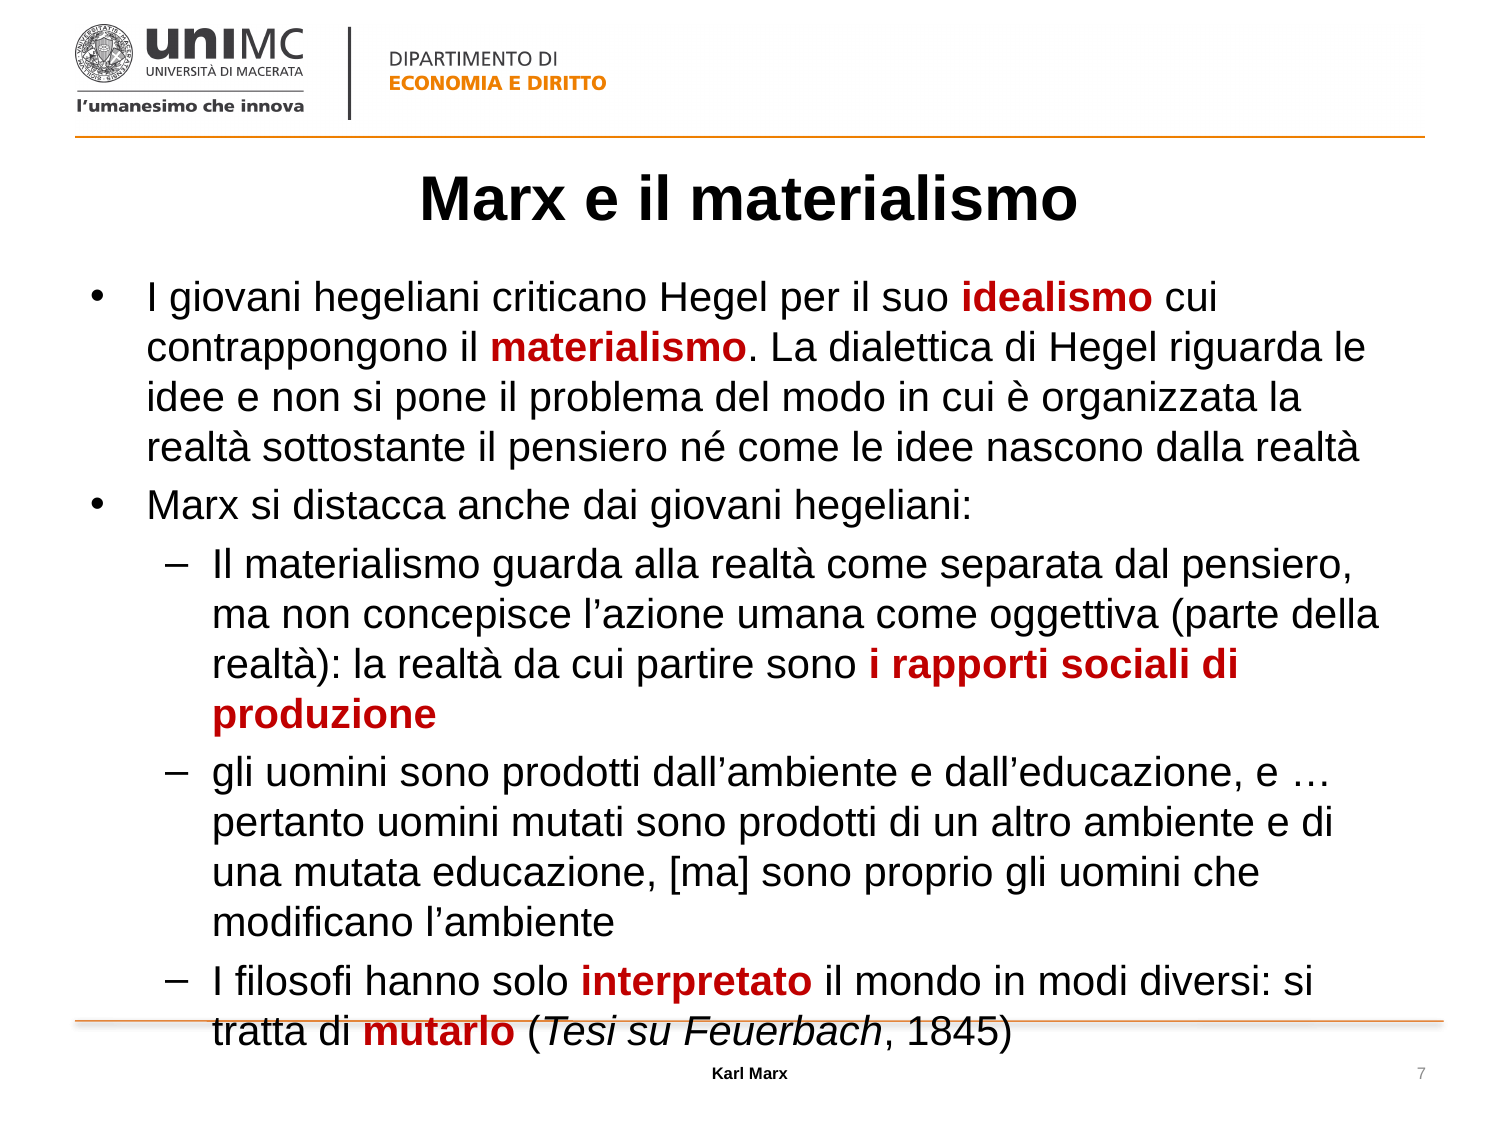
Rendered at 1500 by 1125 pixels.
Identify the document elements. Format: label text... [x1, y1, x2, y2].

title Marx e il materialismo [75, 149, 1425, 241]
footer Karl Marx [512, 1042, 988, 1103]
slide_number 7 [1091, 1042, 1442, 1103]
list I giovani hegeliani criticano Hegel per il suo idealismo cui contrappongono il materialismo. La dialettica di Hegel riguarda le idee e non si pone il problema del modo in cui è organizzata la realtà sottostante il pensiero né come le idee nascono dalla realtà Marx si distacca anche dai giovani hegeliani: Il materialismo guarda alla realtà come separata dal pensiero, ma non concepisce l’azione umana come oggettiva (parte della realtà): la realtà da cui partire sono i rapporti sociali di produzione gli uomini sono prodotti dall’ambiente e dall’educazione, e … pertanto uomini mutati sono prodotti di un altro ambiente e di una mutata educazione, [ma] sono proprio gli uomini che modificano l’ambiente I filosofi hanno solo interpretato il mondo in modi diversi: si tratta di mutarlo (Tesi su Feuerbach, 1845) [75, 262, 1425, 1005]
picture [75, 24, 1425, 138]
